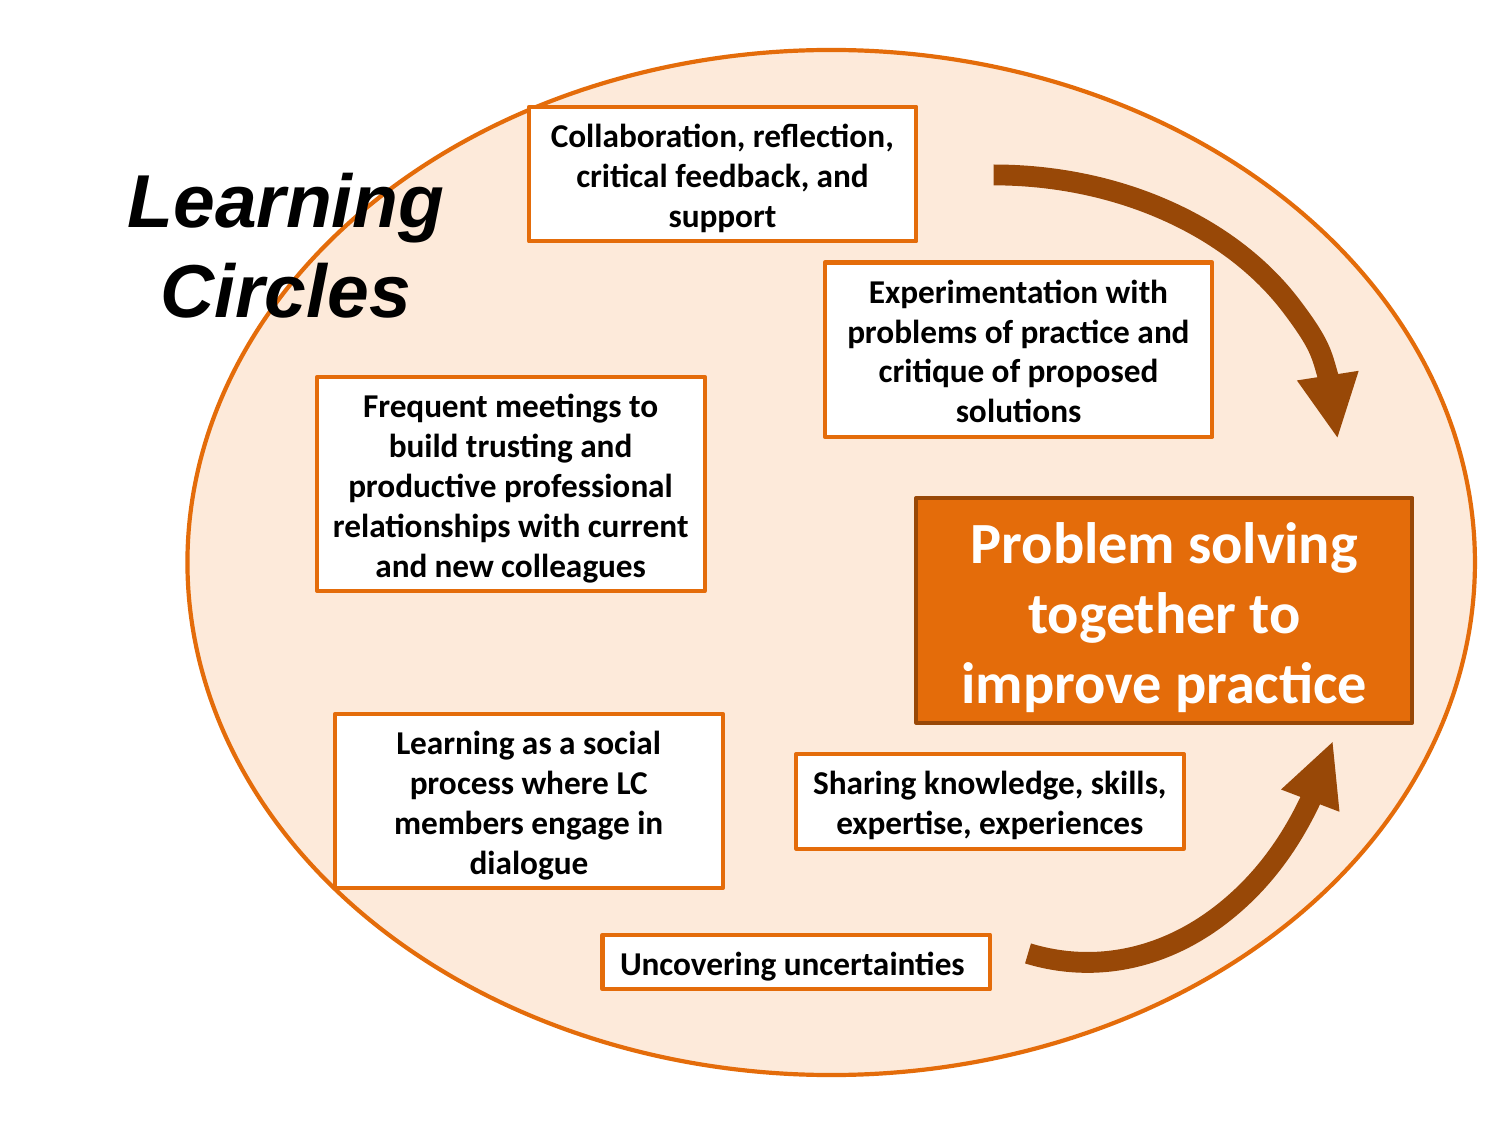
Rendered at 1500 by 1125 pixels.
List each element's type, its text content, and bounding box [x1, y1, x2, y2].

text_box Sharing knowledge, skills, expertise, experiences [794, 752, 1063, 851]
text_box Problem solving together to improve practice [914, 496, 1414, 725]
text_box [185, 47, 1478, 1078]
text_box Frequent meetings to build trusting and productive professional relationships with current and new colleagues [315, 375, 707, 593]
text_box [993, 174, 1344, 438]
text_box Learning Circles [60, 144, 511, 340]
text_box Uncovering uncertainties [600, 933, 992, 991]
text_box Collaboration, reflection, critical feedback, and support [527, 105, 918, 243]
text_box [462, 437, 1055, 673]
text_box Learning as a social process where LC members engage in dialogue [333, 712, 725, 890]
text_box [1027, 618, 1335, 964]
text_box Experimentation with problems of practice and critique of proposed solutions [823, 260, 1214, 439]
